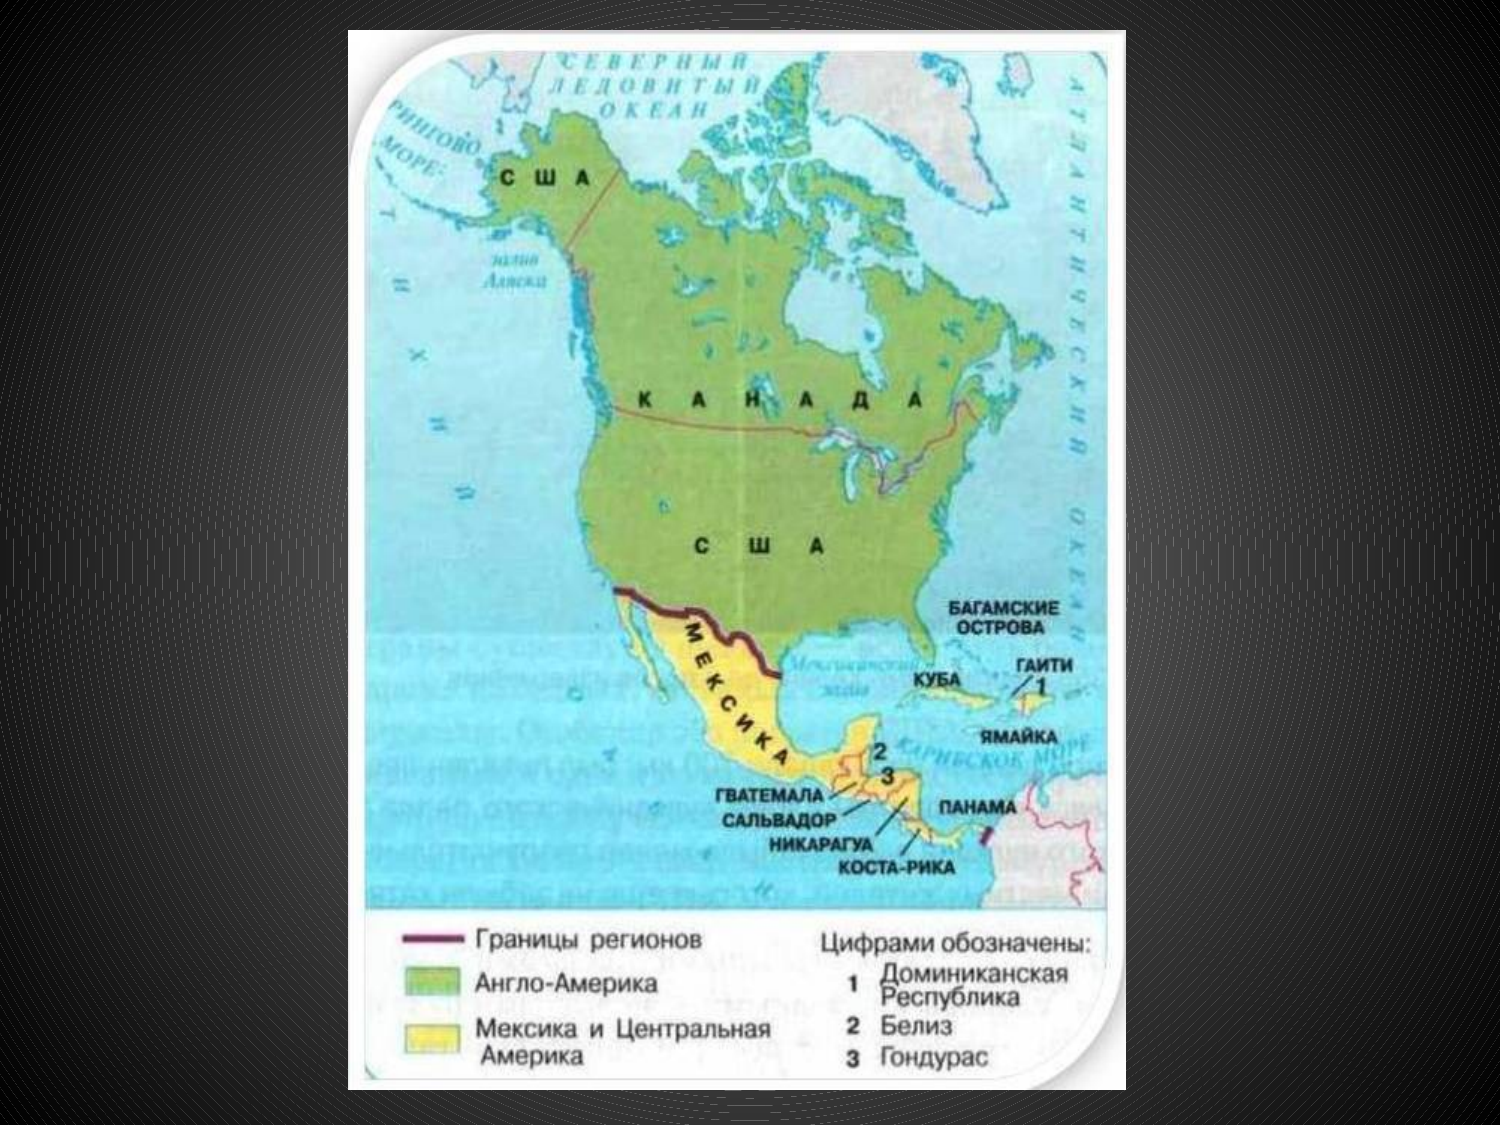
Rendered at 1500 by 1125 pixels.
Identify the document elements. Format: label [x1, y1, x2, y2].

picture [348, 30, 1127, 1090]
